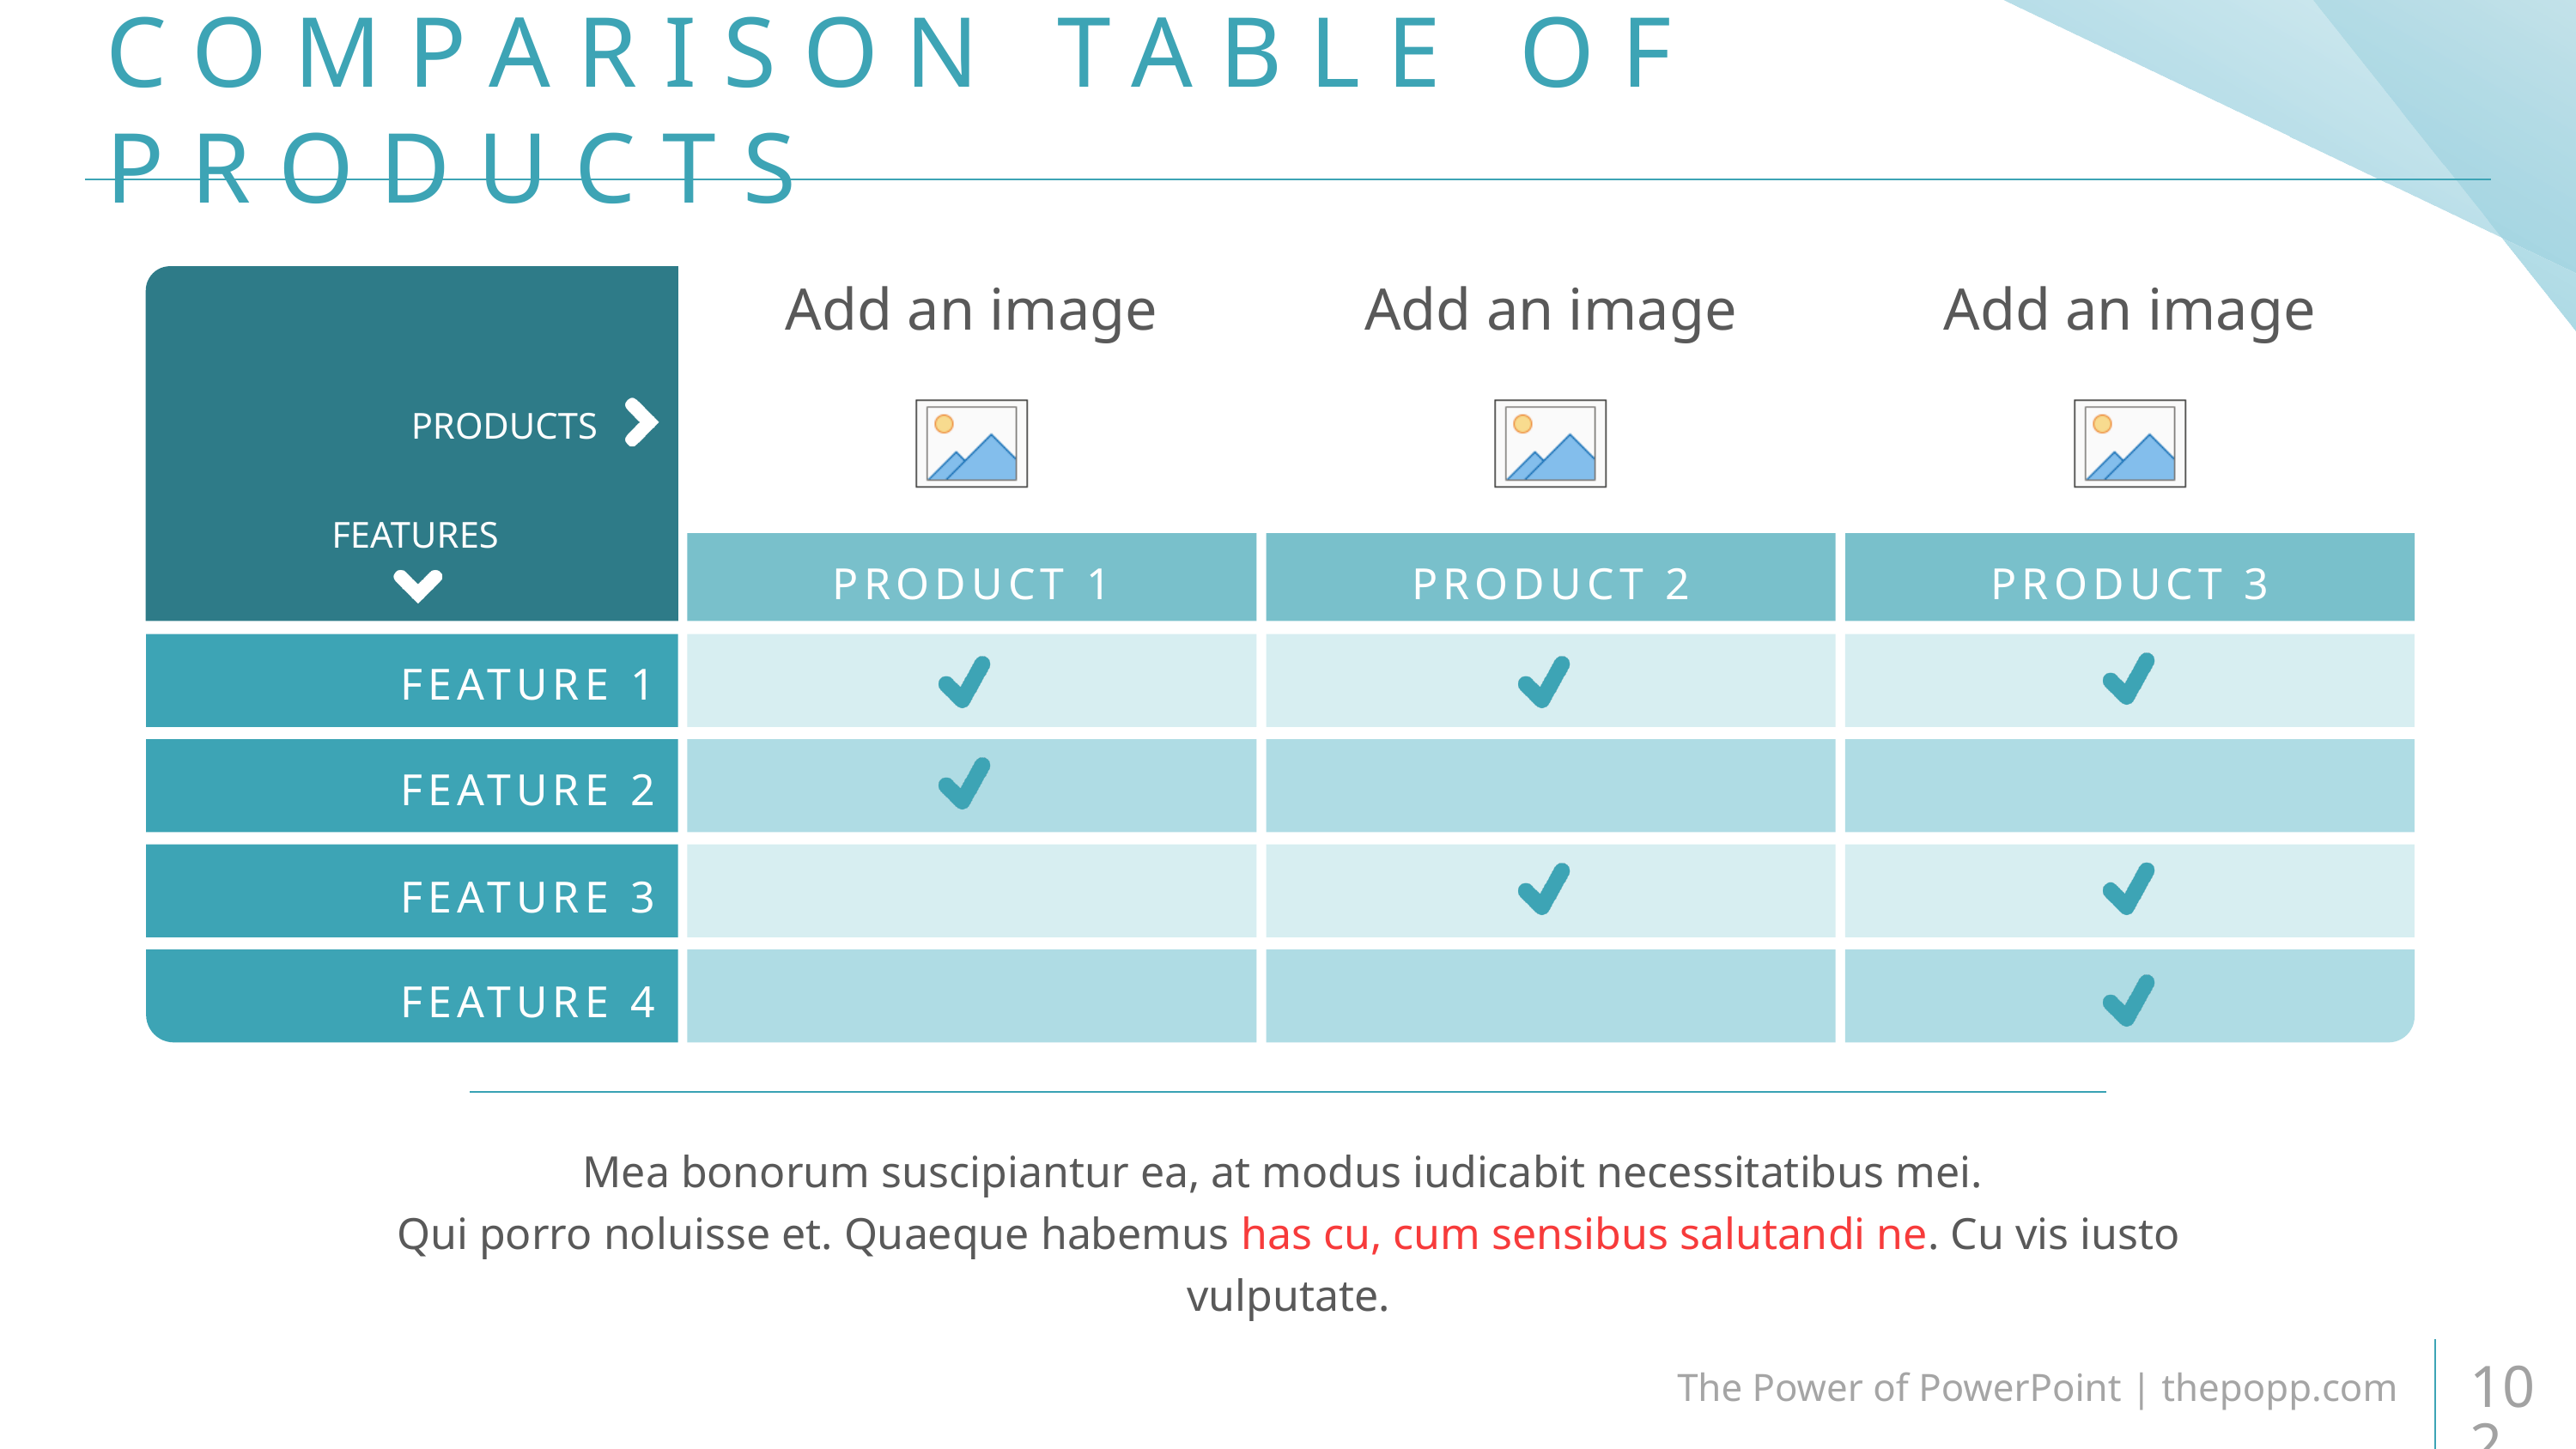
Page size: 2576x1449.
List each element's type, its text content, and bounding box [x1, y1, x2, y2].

title COMPARISON TABLE OF PRODUCTS [83, 27, 2442, 186]
picture [598, 380, 680, 464]
picture [1266, 265, 1836, 621]
picture [1498, 838, 1595, 935]
picture [376, 570, 459, 625]
list FEATURE 2 [146, 739, 678, 828]
picture [1844, 265, 2415, 621]
picture [2081, 950, 2178, 1046]
picture [2081, 838, 2178, 935]
picture [918, 632, 1015, 729]
footer The Power of PowerPoint | thepopp.com [1326, 1350, 2421, 1428]
list FEATURE 3 [146, 846, 678, 936]
list FEATURE 1 [146, 634, 678, 723]
list Mea bonorum suscipiantur ea, at modus iudicabit necessitatibus mei. Qui porro noluisse et. Quaeque habemus has cu, cum sensibus salutandi ne. Cu vis iusto vulputate. [295, 1123, 2282, 1340]
picture [686, 265, 1257, 621]
picture [2081, 628, 2178, 724]
list FEATURES [219, 489, 611, 570]
picture [1498, 632, 1595, 729]
list FEATURE 4 [146, 951, 678, 1040]
list PRODUCTS [239, 382, 621, 458]
picture [918, 733, 1015, 830]
slide_number 102 [2446, 1350, 2575, 1428]
